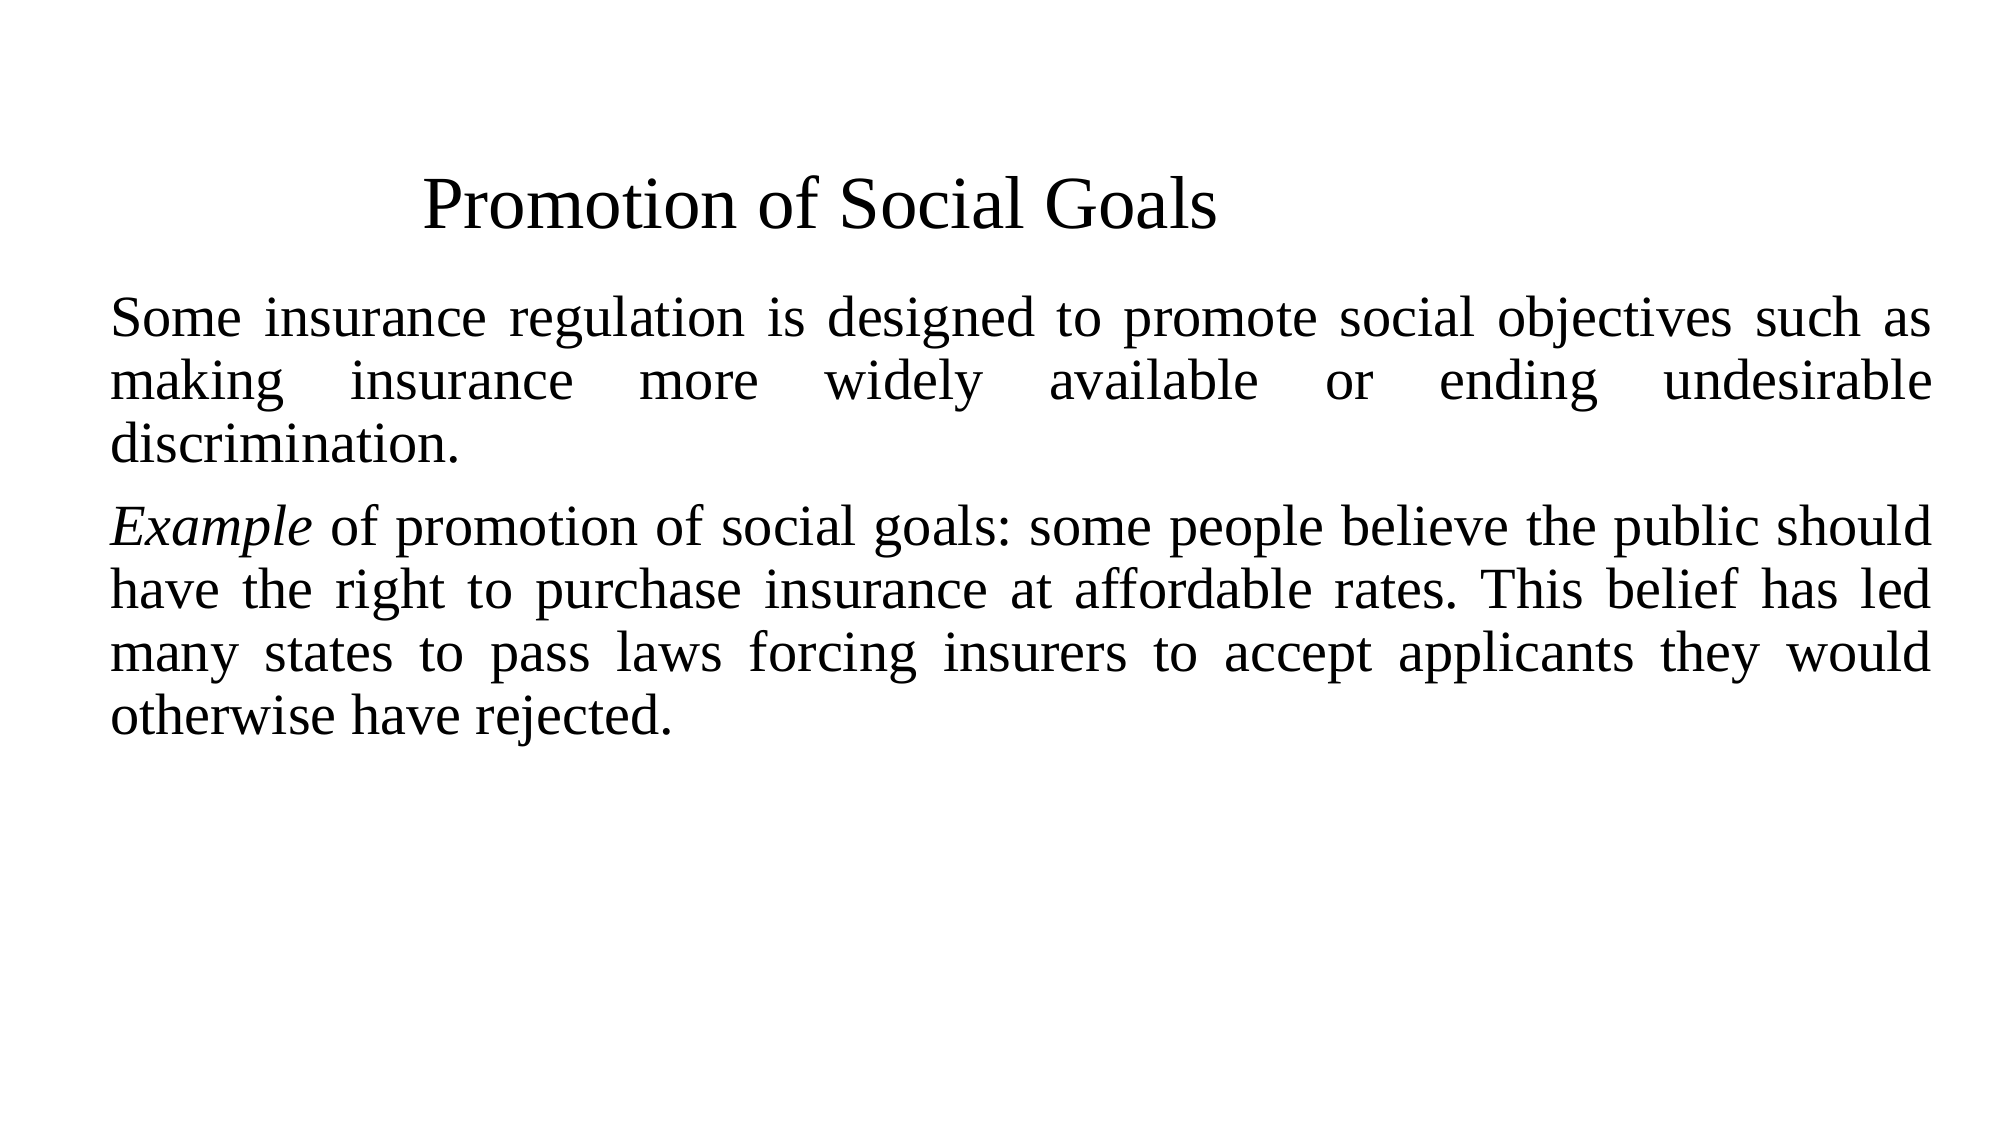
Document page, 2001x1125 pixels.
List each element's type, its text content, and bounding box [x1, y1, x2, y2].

title Promotion of Social Goals [407, 148, 1291, 261]
list Some insurance regulation is designed to promote social objectives such as making insurance more widely available or ending undesirable discrimination. Example of promotion of social goals: some people believe the public should have the right to purchase insurance at affordable rates. This belief has led many states to pass laws forcing insurers to accept applicants they would otherwise have rejected. [95, 278, 1949, 1071]
